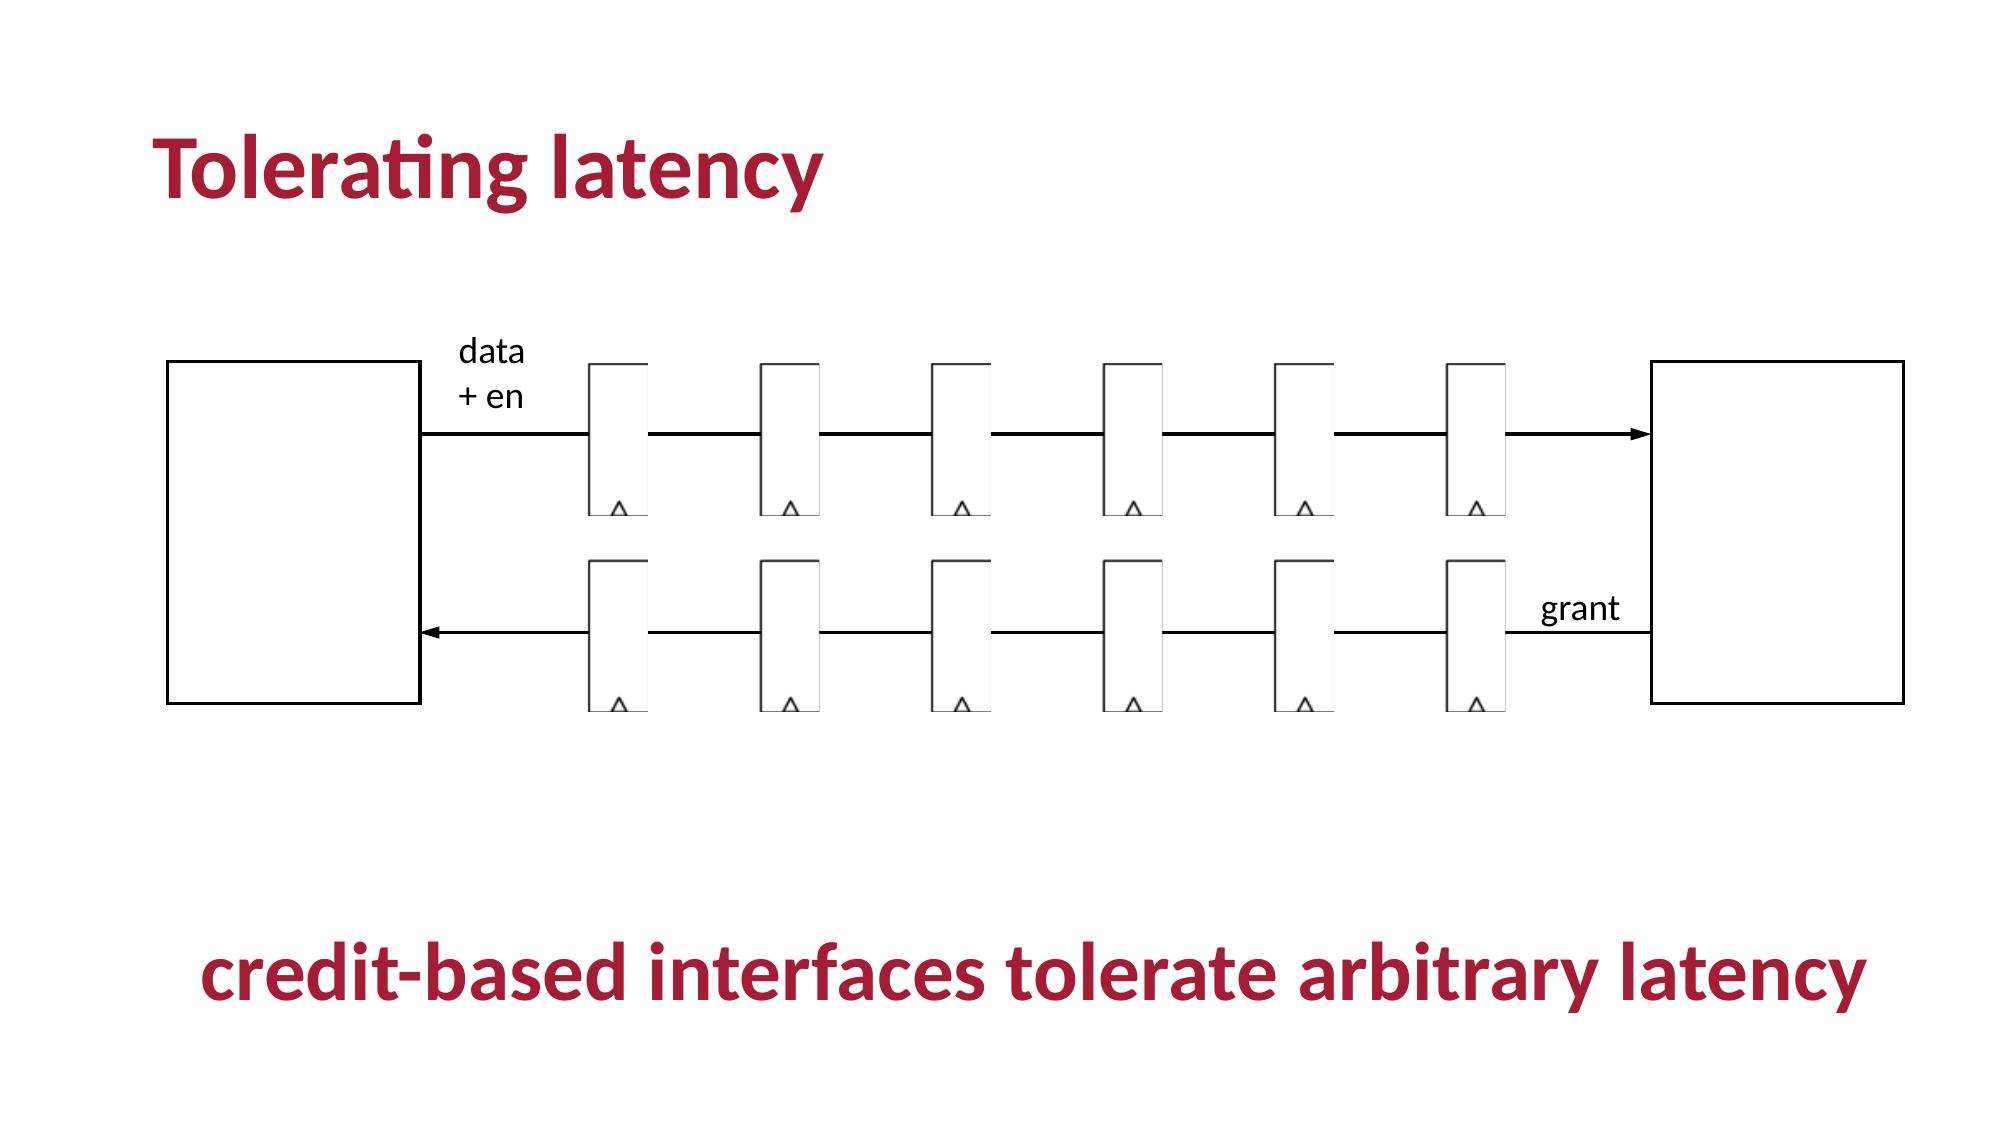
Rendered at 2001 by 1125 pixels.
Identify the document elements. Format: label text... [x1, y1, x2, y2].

text_box credit-based interfaces tolerate arbitrary latency [185, 909, 1885, 1025]
text_box [1651, 360, 1905, 704]
picture [1445, 362, 1506, 516]
picture [587, 362, 648, 516]
picture [1273, 362, 1335, 516]
picture [759, 362, 820, 516]
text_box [418, 559, 1652, 712]
picture [1102, 362, 1163, 516]
text_box data + en [443, 318, 541, 424]
picture [930, 362, 991, 516]
text_box [167, 360, 421, 704]
title Tolerating latency [137, 59, 1863, 278]
